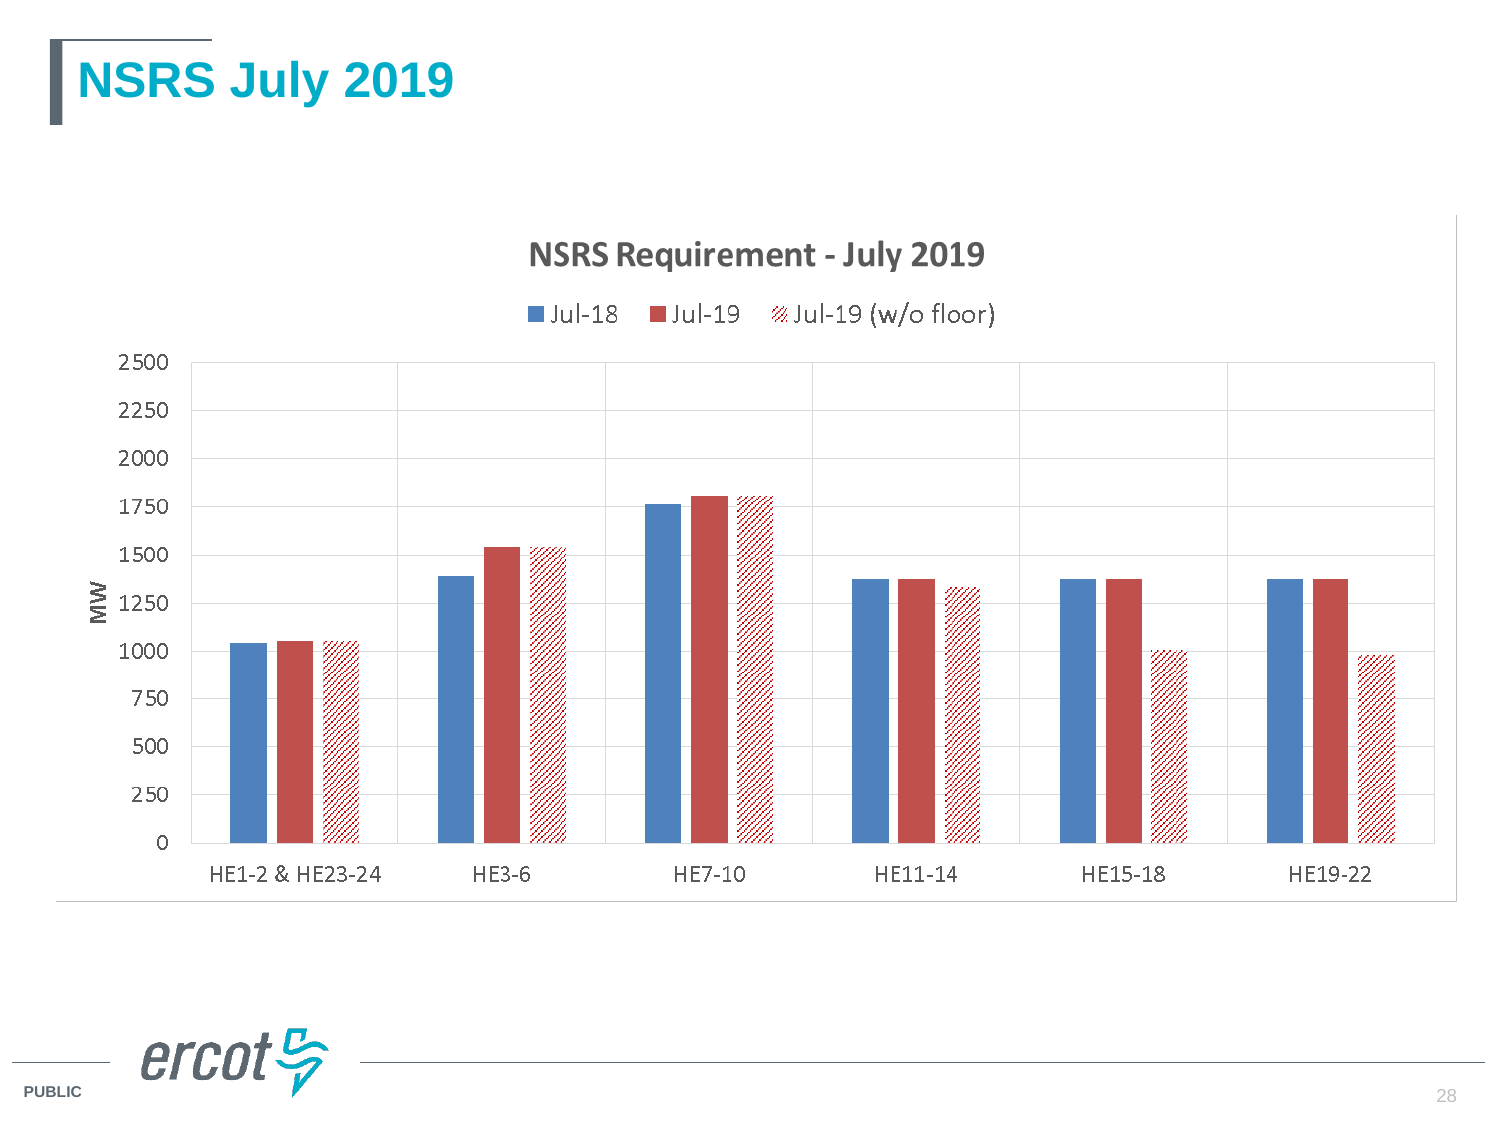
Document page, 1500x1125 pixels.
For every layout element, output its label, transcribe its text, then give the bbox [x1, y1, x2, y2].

title NSRS July 2019 [62, 39, 1450, 125]
picture [56, 214, 1457, 902]
picture [137, 1024, 332, 1100]
